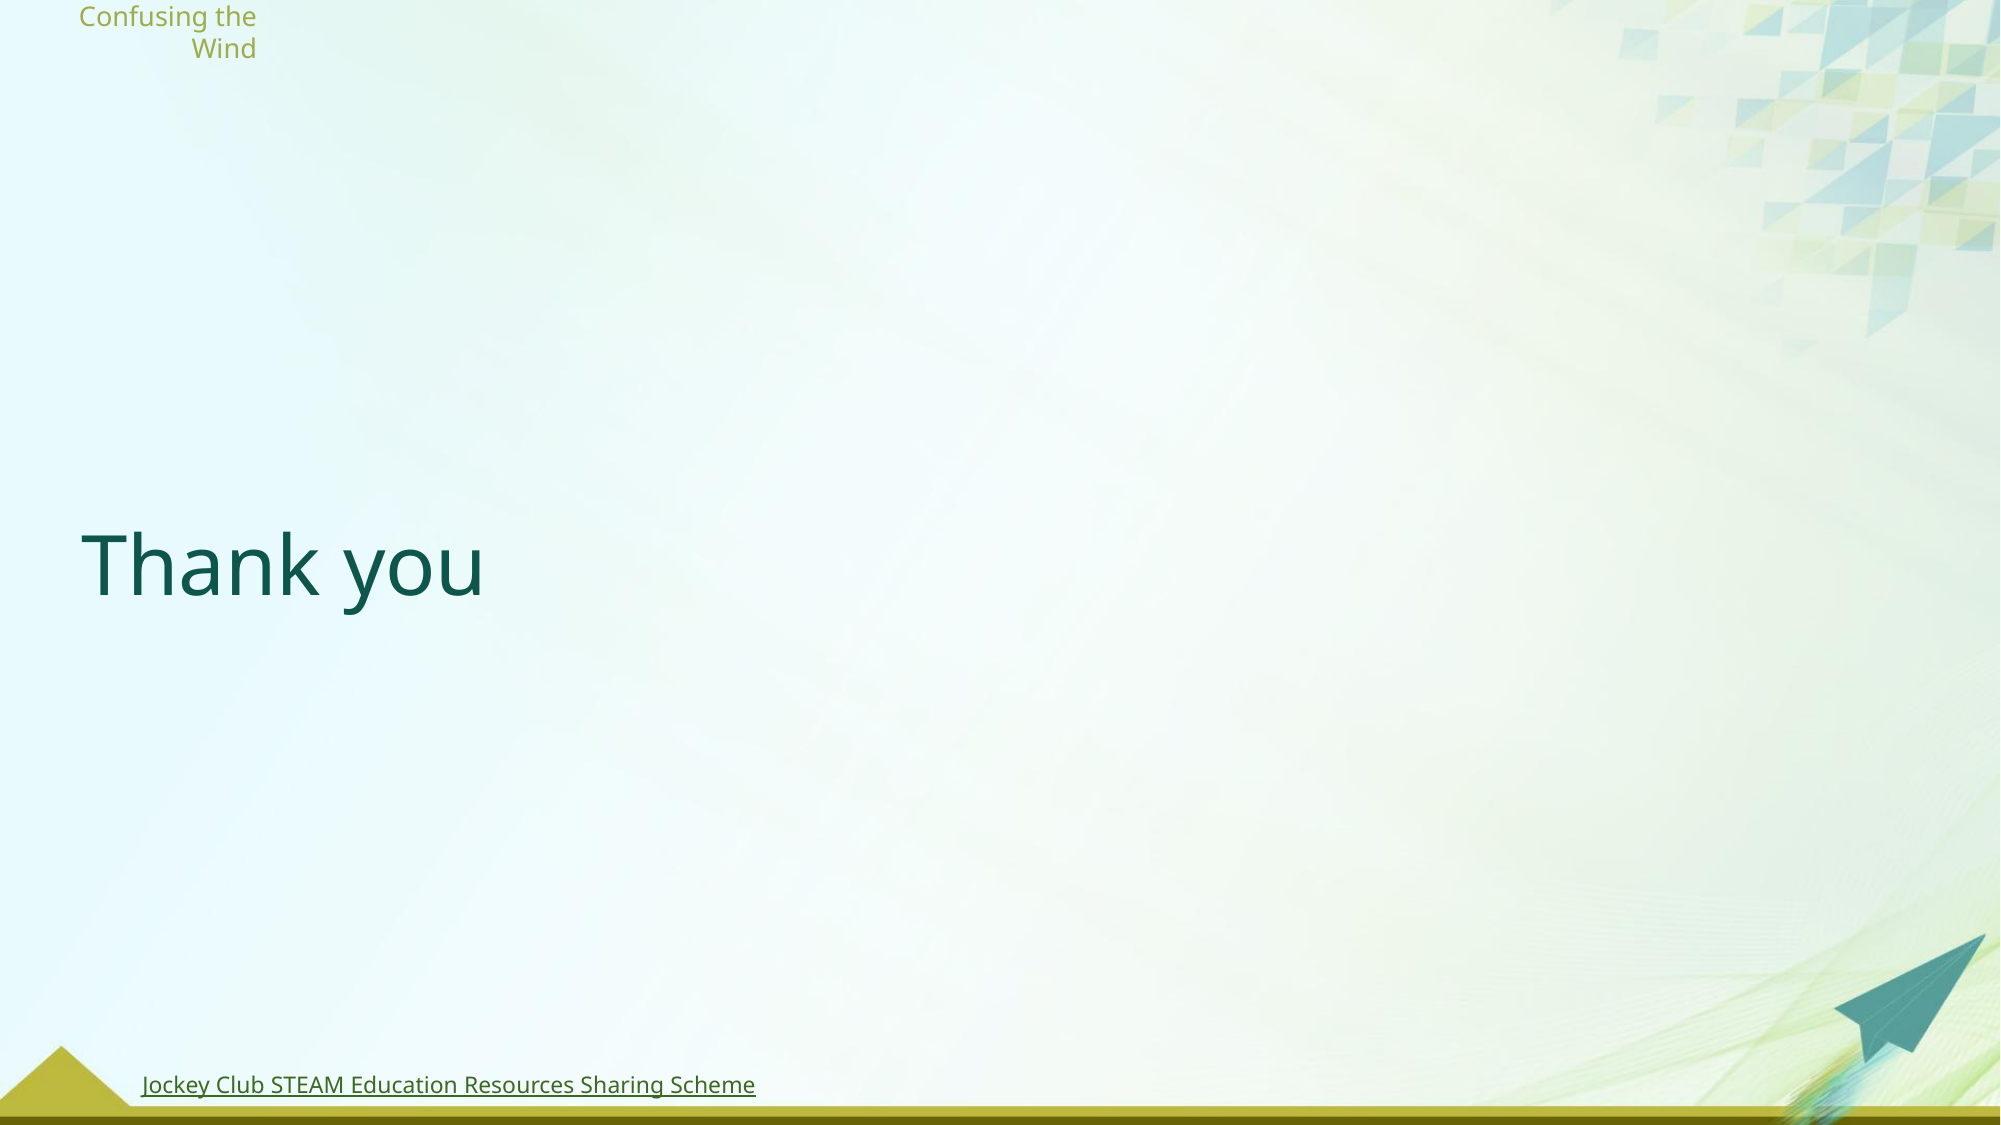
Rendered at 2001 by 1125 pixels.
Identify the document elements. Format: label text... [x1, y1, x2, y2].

picture [0, 0, 2001, 1125]
title Thank you [61, 454, 1571, 671]
